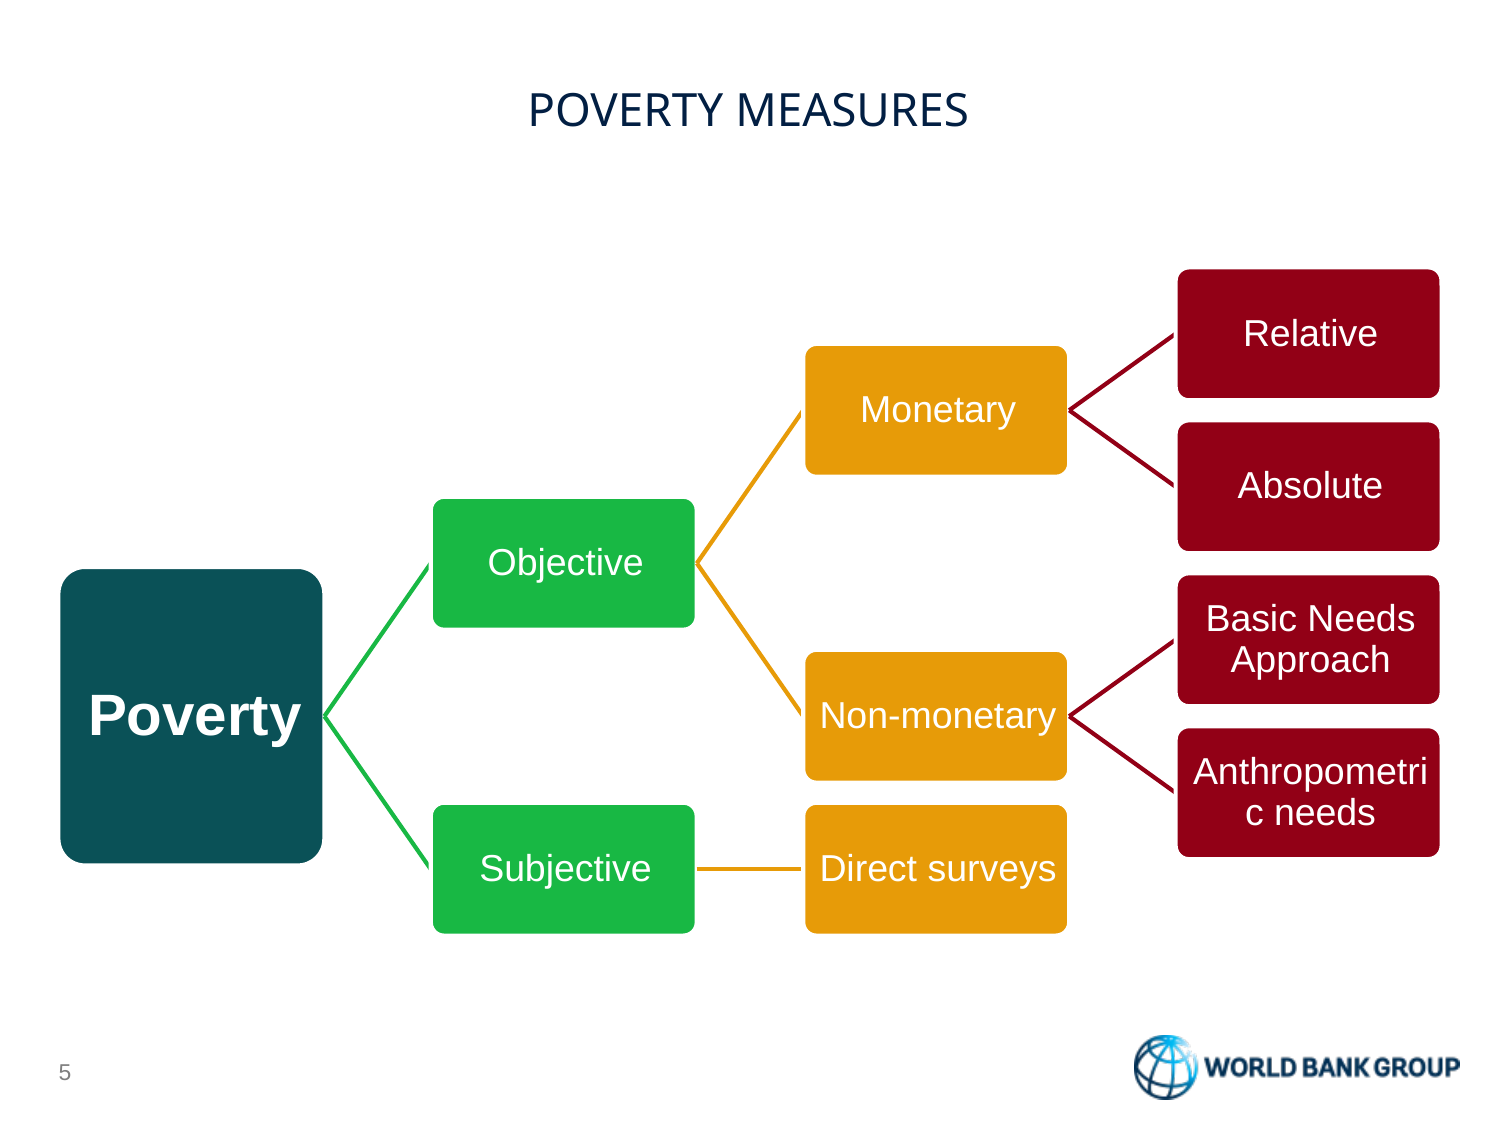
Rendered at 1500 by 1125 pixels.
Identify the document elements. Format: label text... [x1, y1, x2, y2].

picture [1134, 1035, 1460, 1100]
slide_number 5 [58, 1041, 150, 1101]
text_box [56, 185, 1443, 1018]
title POVERTY MEASURES [58, 50, 1439, 167]
